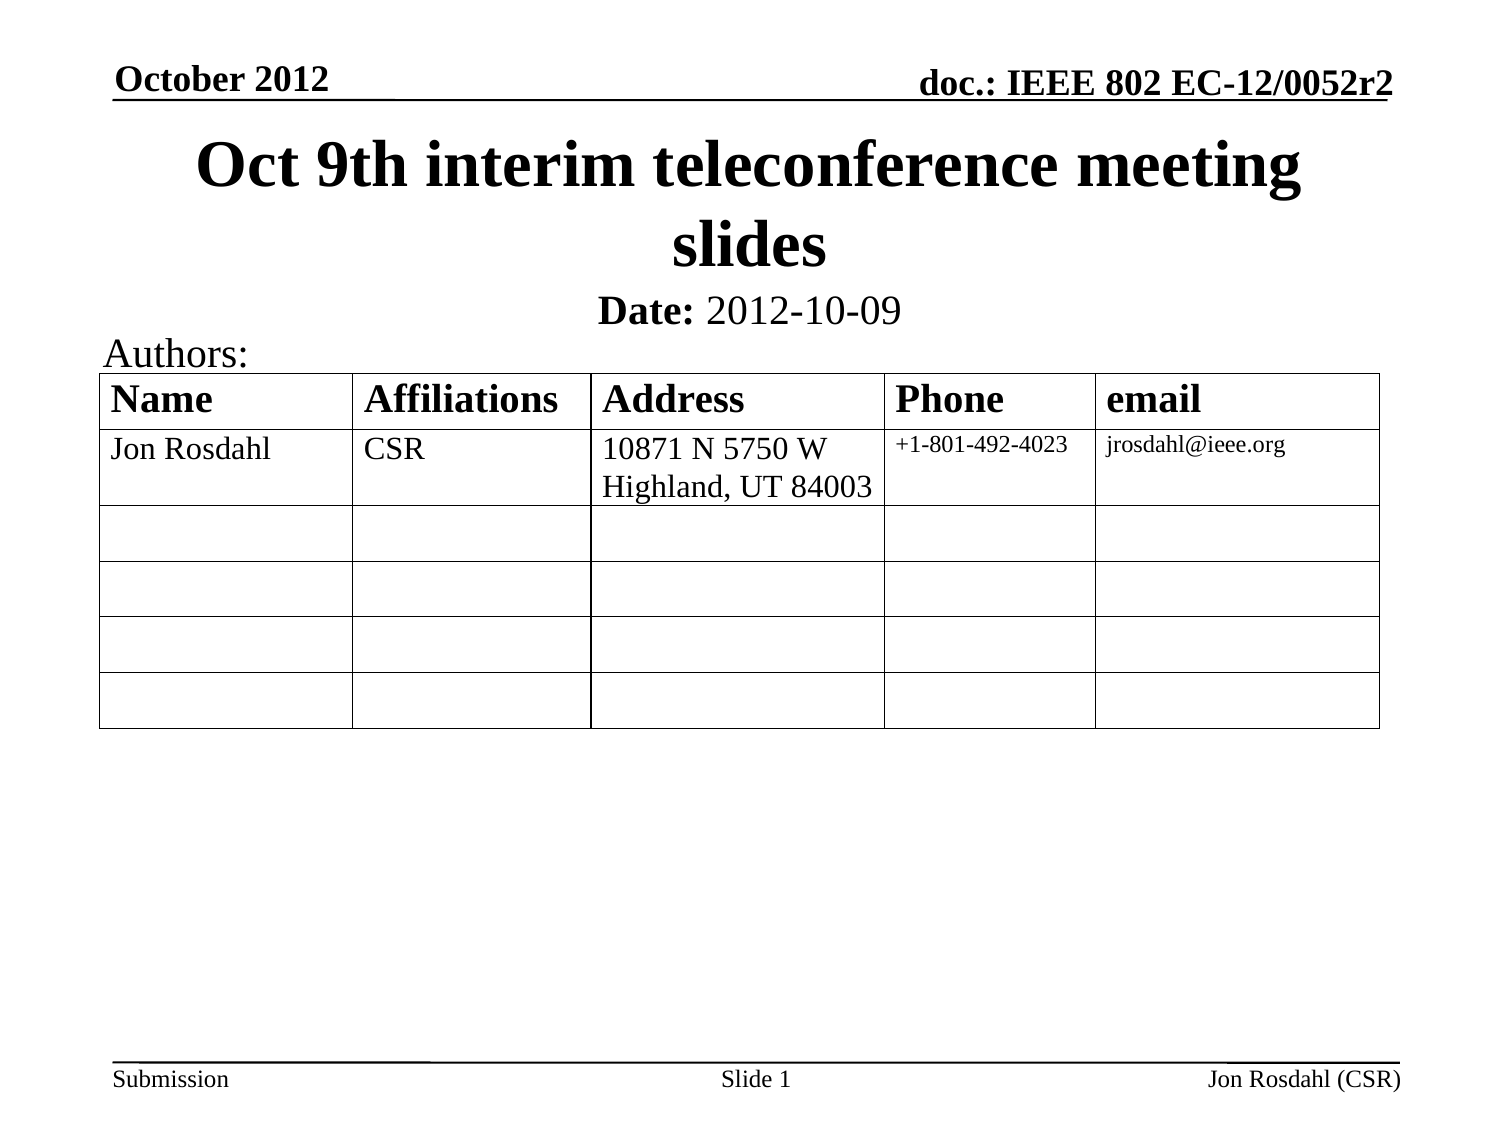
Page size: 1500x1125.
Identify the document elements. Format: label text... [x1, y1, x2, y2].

title Oct 9th interim teleconference meeting slides [112, 112, 1388, 274]
text_box Authors: [87, 318, 325, 371]
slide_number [114, 54, 493, 100]
list Date: 2012-10-09 [112, 274, 1388, 341]
slide_number Slide 1 [712, 1061, 800, 1123]
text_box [84, 373, 1410, 782]
footer Jon Rosdahl (CSR) [902, 1061, 1402, 1093]
